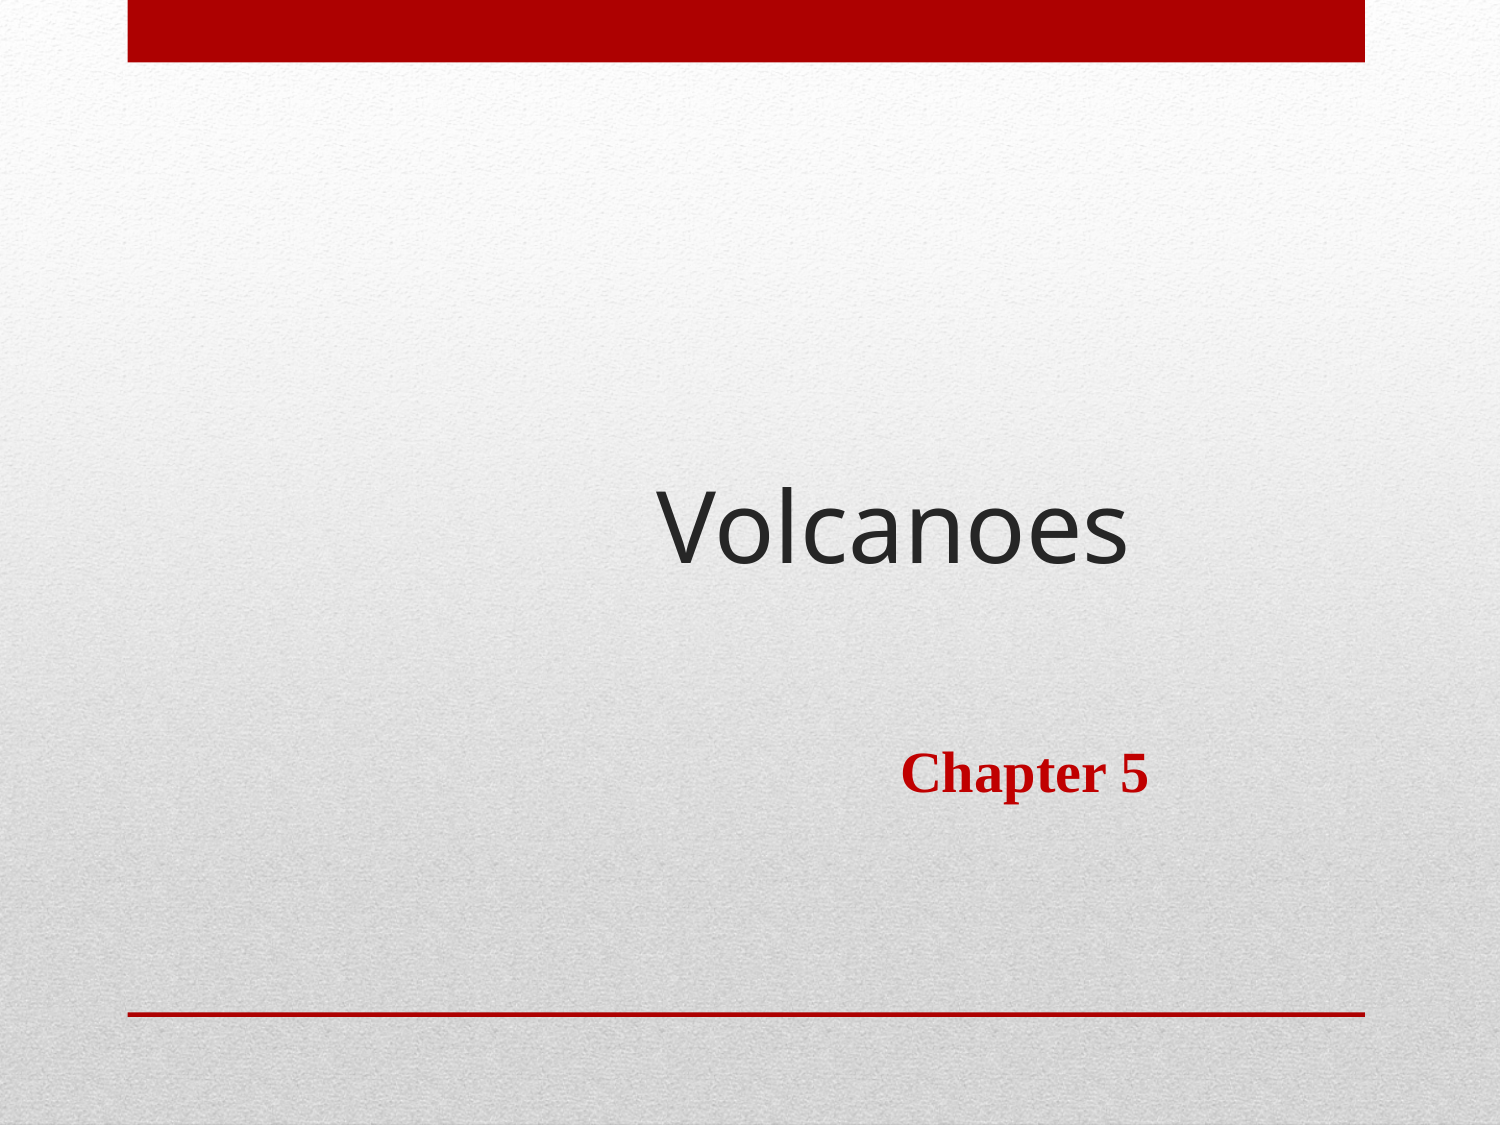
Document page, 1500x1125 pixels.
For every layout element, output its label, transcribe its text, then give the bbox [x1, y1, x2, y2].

subtitle Chapter 5 [587, 624, 1463, 913]
title Volcanoes [287, 349, 1500, 591]
